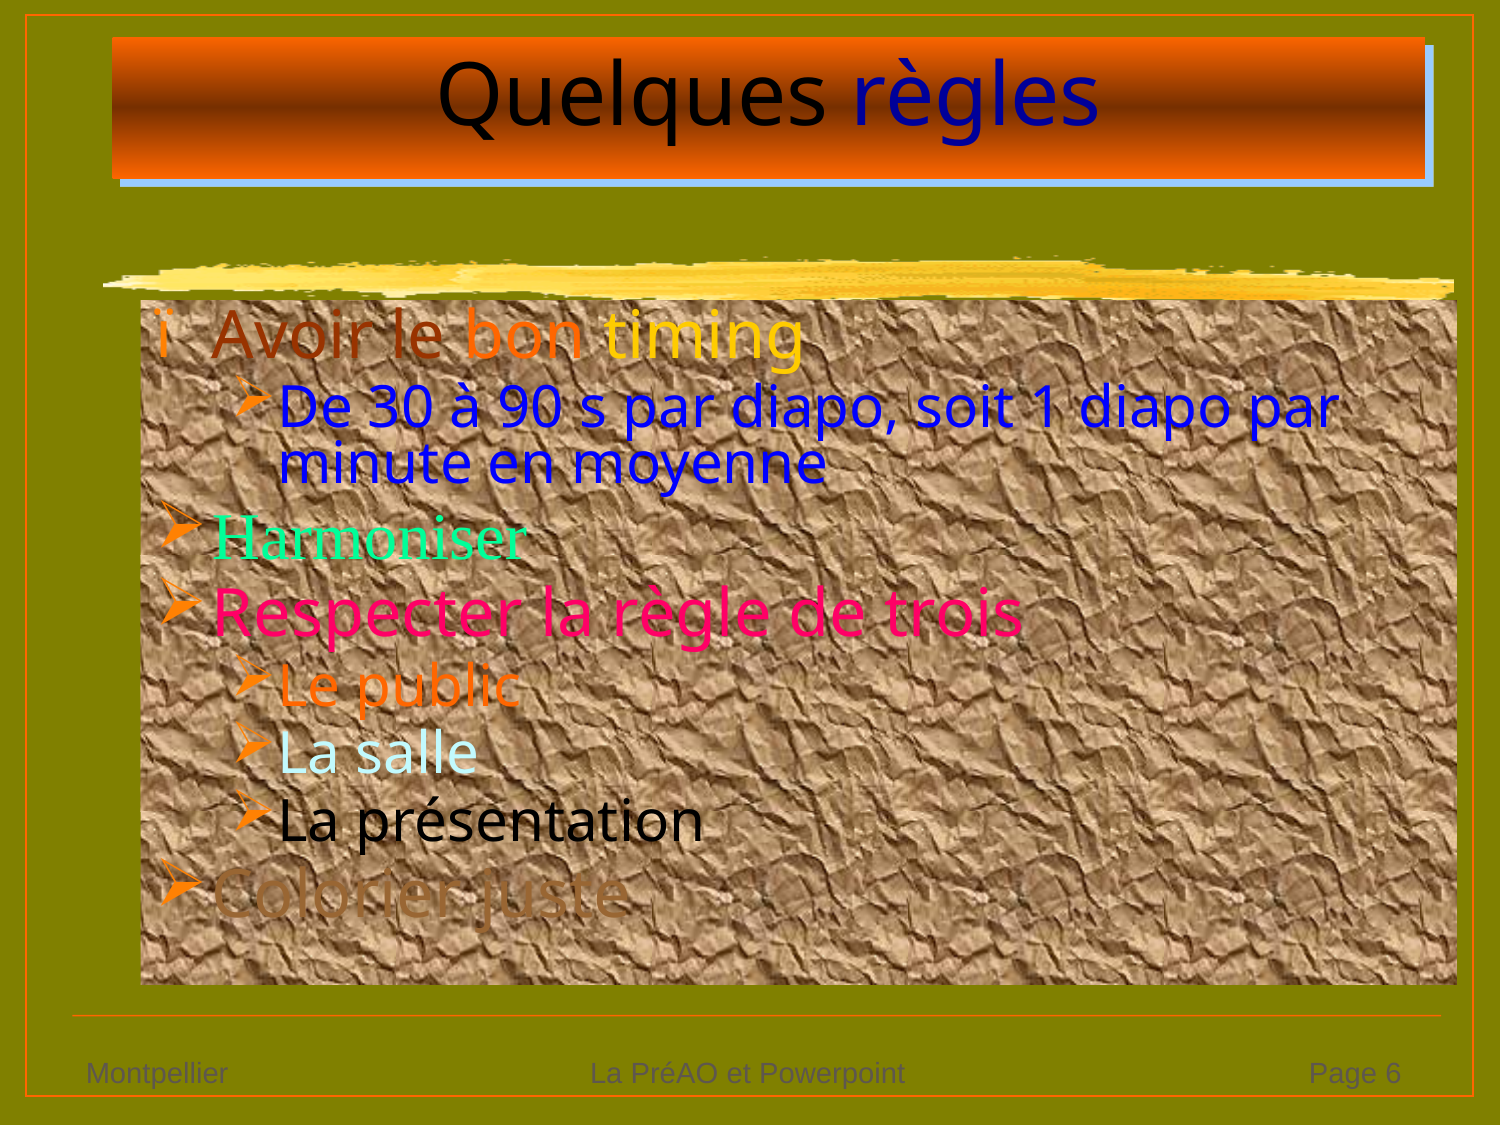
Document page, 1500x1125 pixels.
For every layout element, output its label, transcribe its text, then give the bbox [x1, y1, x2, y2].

title Quelques règles [112, 37, 1426, 179]
slide_number Page 6 [1103, 1021, 1417, 1098]
list Avoir le bon timing De 30 à 90 s par diapo, soit 1 diapo par minute en moyenne Harmoniser Respecter la règle de trois Le public La salle La présentation Colorier juste [140, 299, 1457, 985]
picture [103, 250, 1454, 314]
footer La PréAO et Powerpoint [437, 1021, 1051, 1098]
slide_number Montpellier [70, 1021, 384, 1098]
